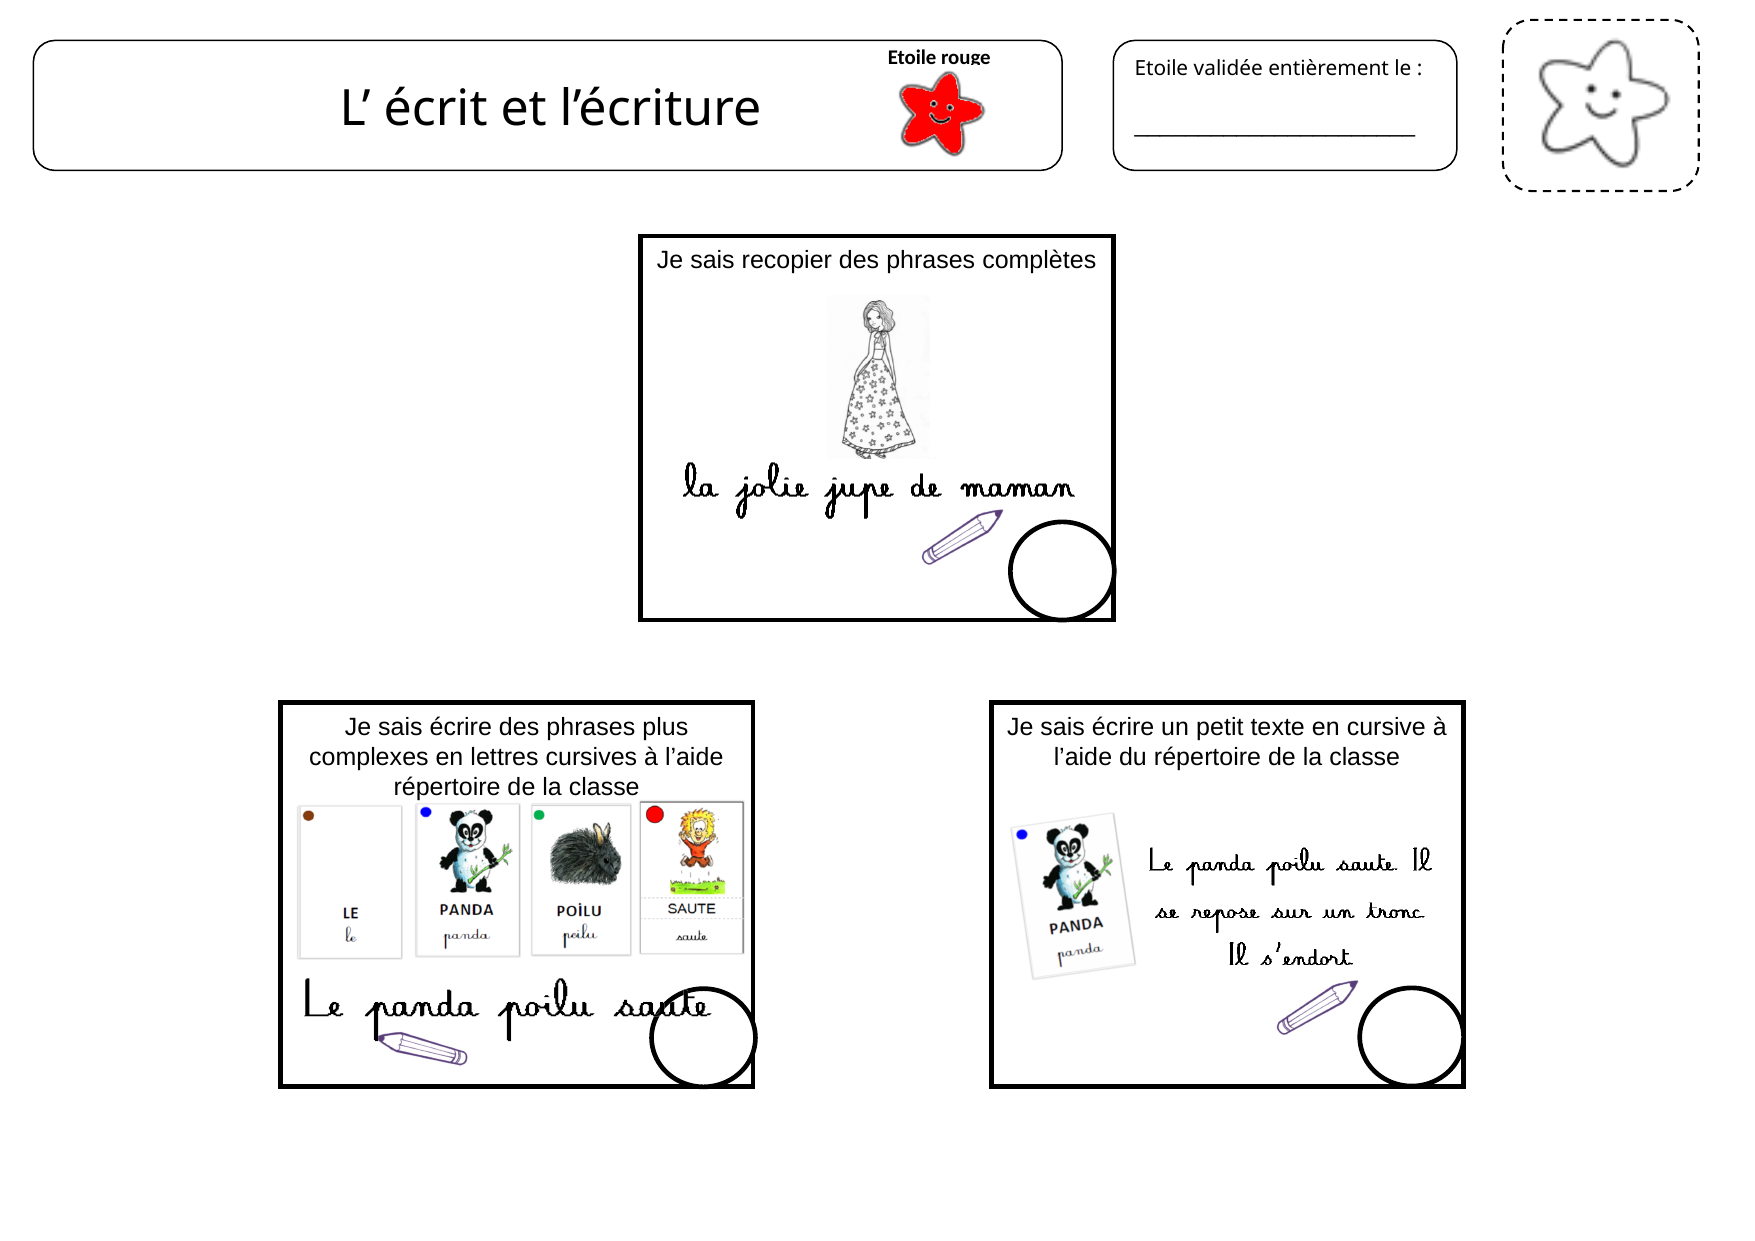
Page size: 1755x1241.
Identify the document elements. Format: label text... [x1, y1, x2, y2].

text_box [1010, 547, 1115, 621]
text_box [1360, 987, 1464, 1087]
picture [1010, 812, 1444, 980]
picture [888, 65, 991, 163]
picture [651, 295, 1103, 565]
picture [1273, 979, 1365, 1036]
picture [1522, 31, 1680, 180]
text_box [1502, 19, 1699, 192]
text_box Je sais écrire des phrases plus complexes en lettres cursives à l’aide répertoire de la classe [280, 702, 754, 1087]
text_box Etoile validée entièrement le : ______________________ [1113, 40, 1457, 171]
text_box [694, 113, 834, 236]
text_box L’ écrit et l’écriture [991, 40, 1063, 171]
picture [290, 798, 745, 1075]
text_box L’ écrit et l’écriture [33, 40, 889, 171]
text_box Je sais recopier des phrases complètes [640, 236, 1114, 620]
text_box Etoile rouge [838, 36, 1040, 77]
text_box [663, 992, 756, 1087]
text_box Je sais écrire un petit texte en cursive à l’aide du répertoire de la classe [991, 702, 1464, 1087]
